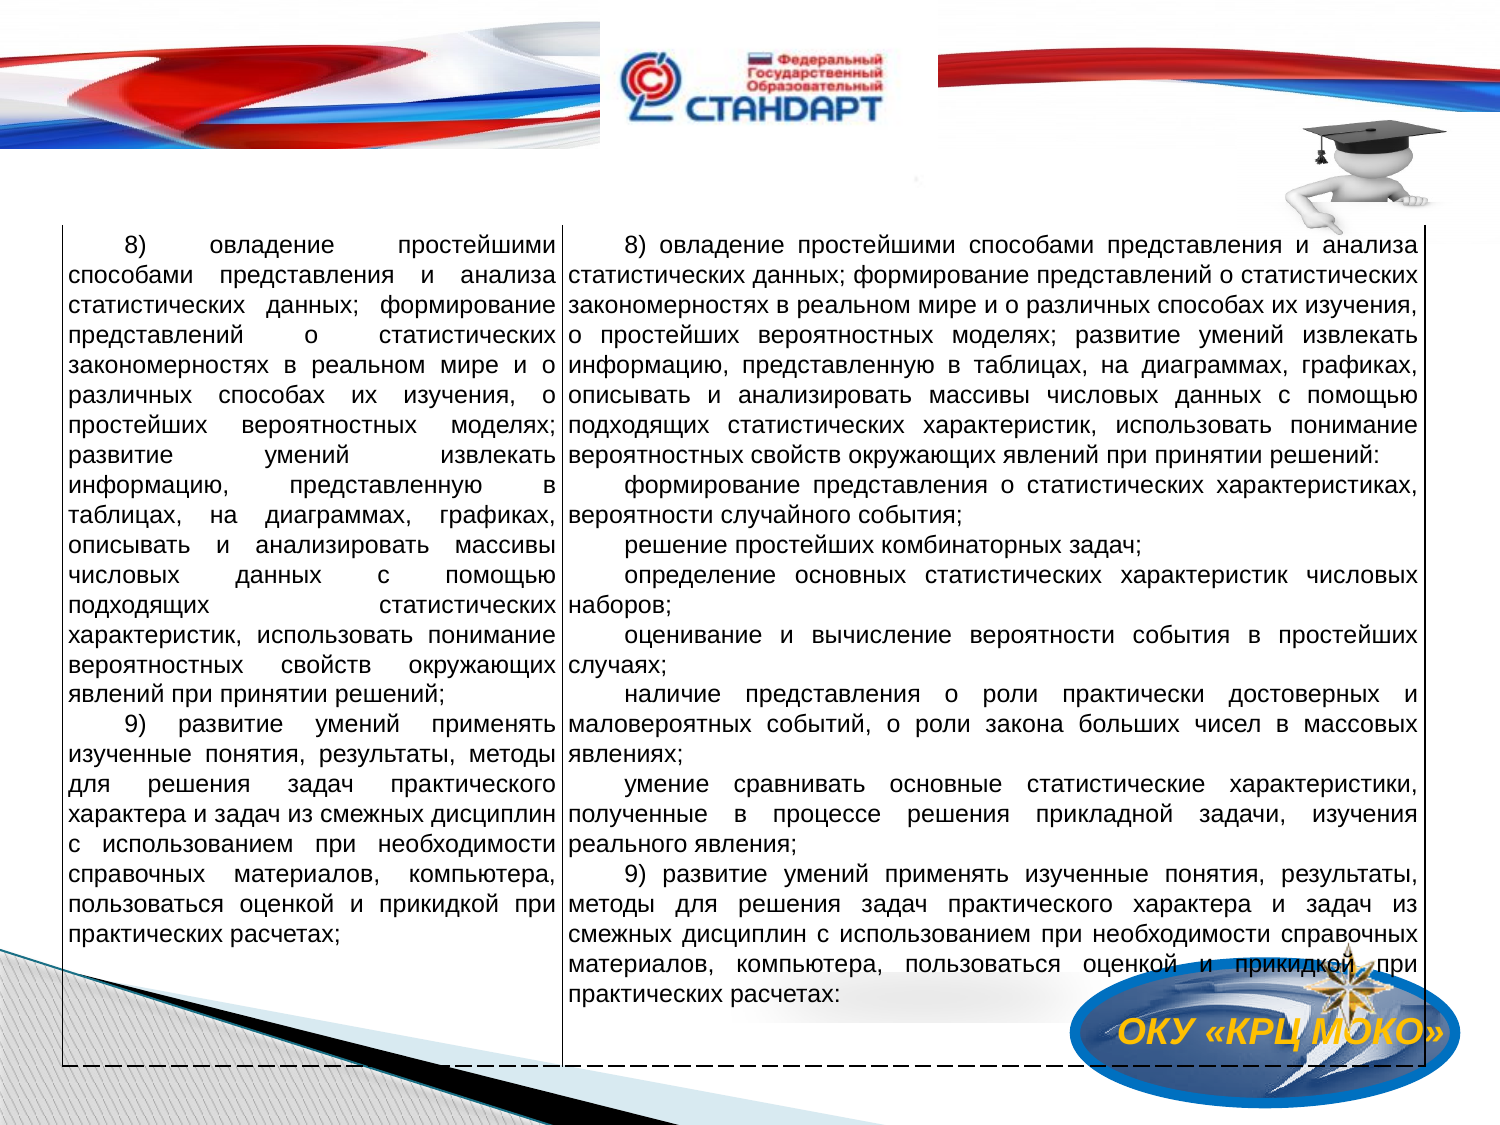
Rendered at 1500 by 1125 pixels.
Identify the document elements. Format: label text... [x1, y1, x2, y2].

table_header 8) овладение простейшими способами представления и анализа статистических данных; формирование представлений о статистических закономерностях в реальном мире и о различных способах их изучения, о простейших вероятностных моделях; развитие умений извлекать информацию, представленную в таблицах, на диаграммах, графиках, описывать и анализировать массивы числовых данных с помощью подходящих статистических характеристик, использовать понимание вероятностных свойств окружающих явлений при принятии решений: формирование представления о статистических характеристиках, вероятности случайного события; решение простейших комбинаторных задач; определение основных статистических характеристик числовых наборов; оценивание и вычисление вероятности события в простейших случаях; наличие представления о роли практически достоверных и маловероятных событий, о роли закона больших чисел в массовых явлениях; умение сравнивать основные статистические характеристики, полученные в процессе решения прикладной задачи, изучения реального явления; 9) развитие умений применять изученные понятия, результаты, методы для решения задач практического характера и задач из смежных дисциплин с использованием при необходимости справочных материалов, компьютера, пользоваться оценкой и прикидкой при практических расчетах: [563, 225, 1424, 1066]
table_header 8) овладение простейшими способами представления и анализа статистических данных; формирование представлений о статистических закономерностях в реальном мире и о различных способах их изучения, о простейших вероятностных моделях; развитие умений извлекать информацию, представленную в таблицах, на диаграммах, графиках, описывать и анализировать массивы числовых данных с помощью подходящих статистических характеристик, использовать понимание вероятностных свойств окружающих явлений при принятии решений; 9) развитие умений применять изученные понятия, результаты, методы для решения задач практического характера и задач из смежных дисциплин с использованием при необходимости справочных материалов, компьютера, пользоваться оценкой и прикидкой при практических расчетах; [63, 225, 562, 1066]
picture [1074, 937, 1456, 1104]
picture [0, 0, 1500, 244]
